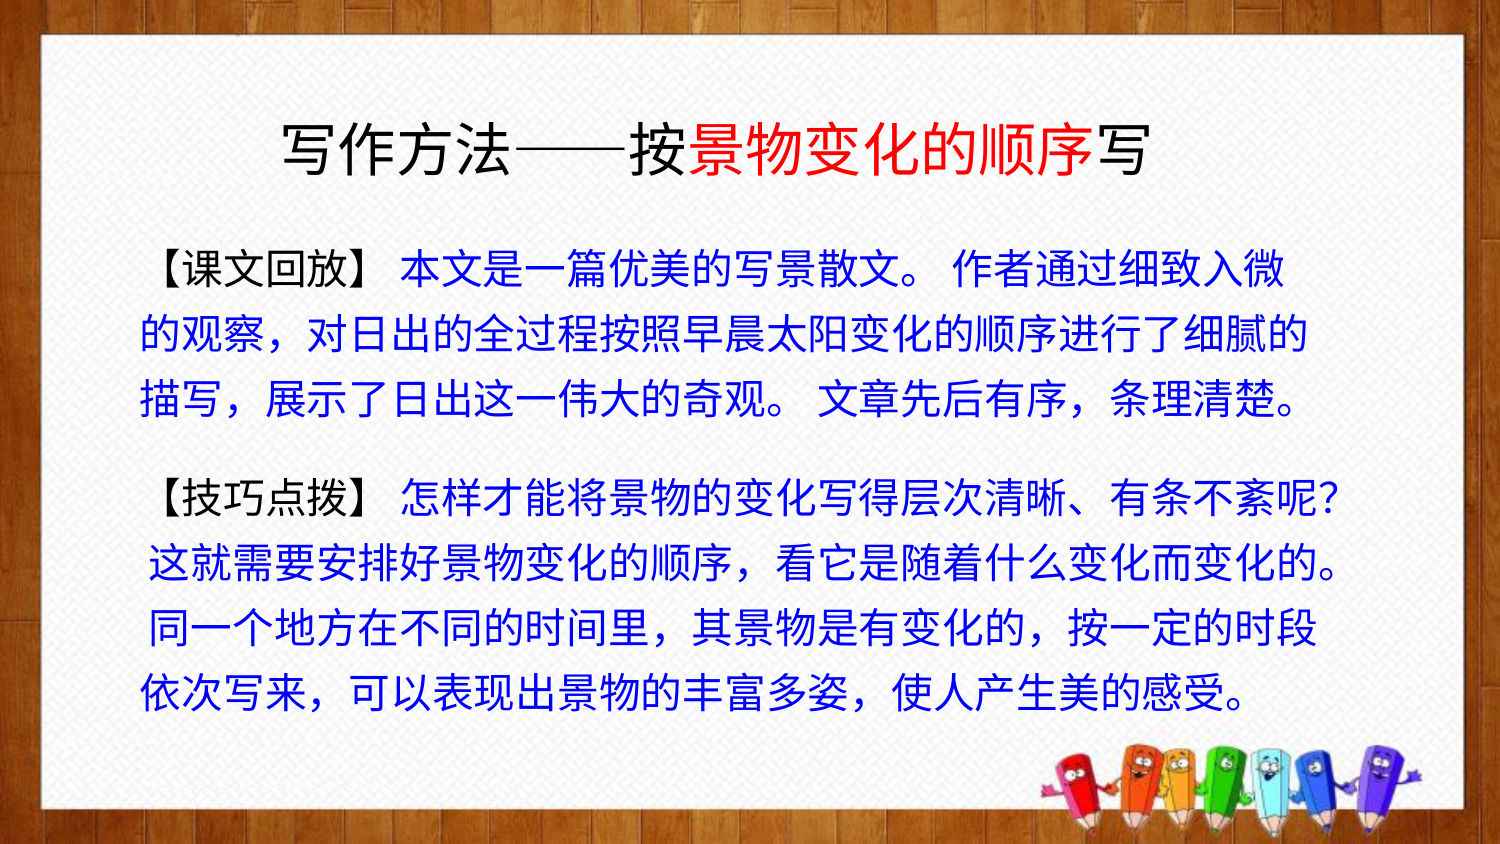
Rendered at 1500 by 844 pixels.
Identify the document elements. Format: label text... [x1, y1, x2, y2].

picture [0, 0, 1500, 844]
text_box 【课文回放】 本文是一篇优美的写景散文。 作者通过细致入微的观察，对日出的全过程按照早晨太阳变化的顺序进行了细腻的描写，展示了日出这一伟大的奇观。 文章先后有序，条理清楚。 [125, 220, 1327, 430]
text_box 写作方法——按景物变化的顺序写 [264, 105, 1187, 190]
text_box 【技巧点拨】 怎样才能将景物的变化写得层次清晰、有条不紊呢？ 这就需要安排好景物变化的顺序，看它是随着什么变化而变化的。 同一个地方在不同的时间里，其景物是有变化的，按一定的时段依次写来，可以表现出景物的丰富多姿，使人产生美的感受。 [124, 449, 1339, 725]
